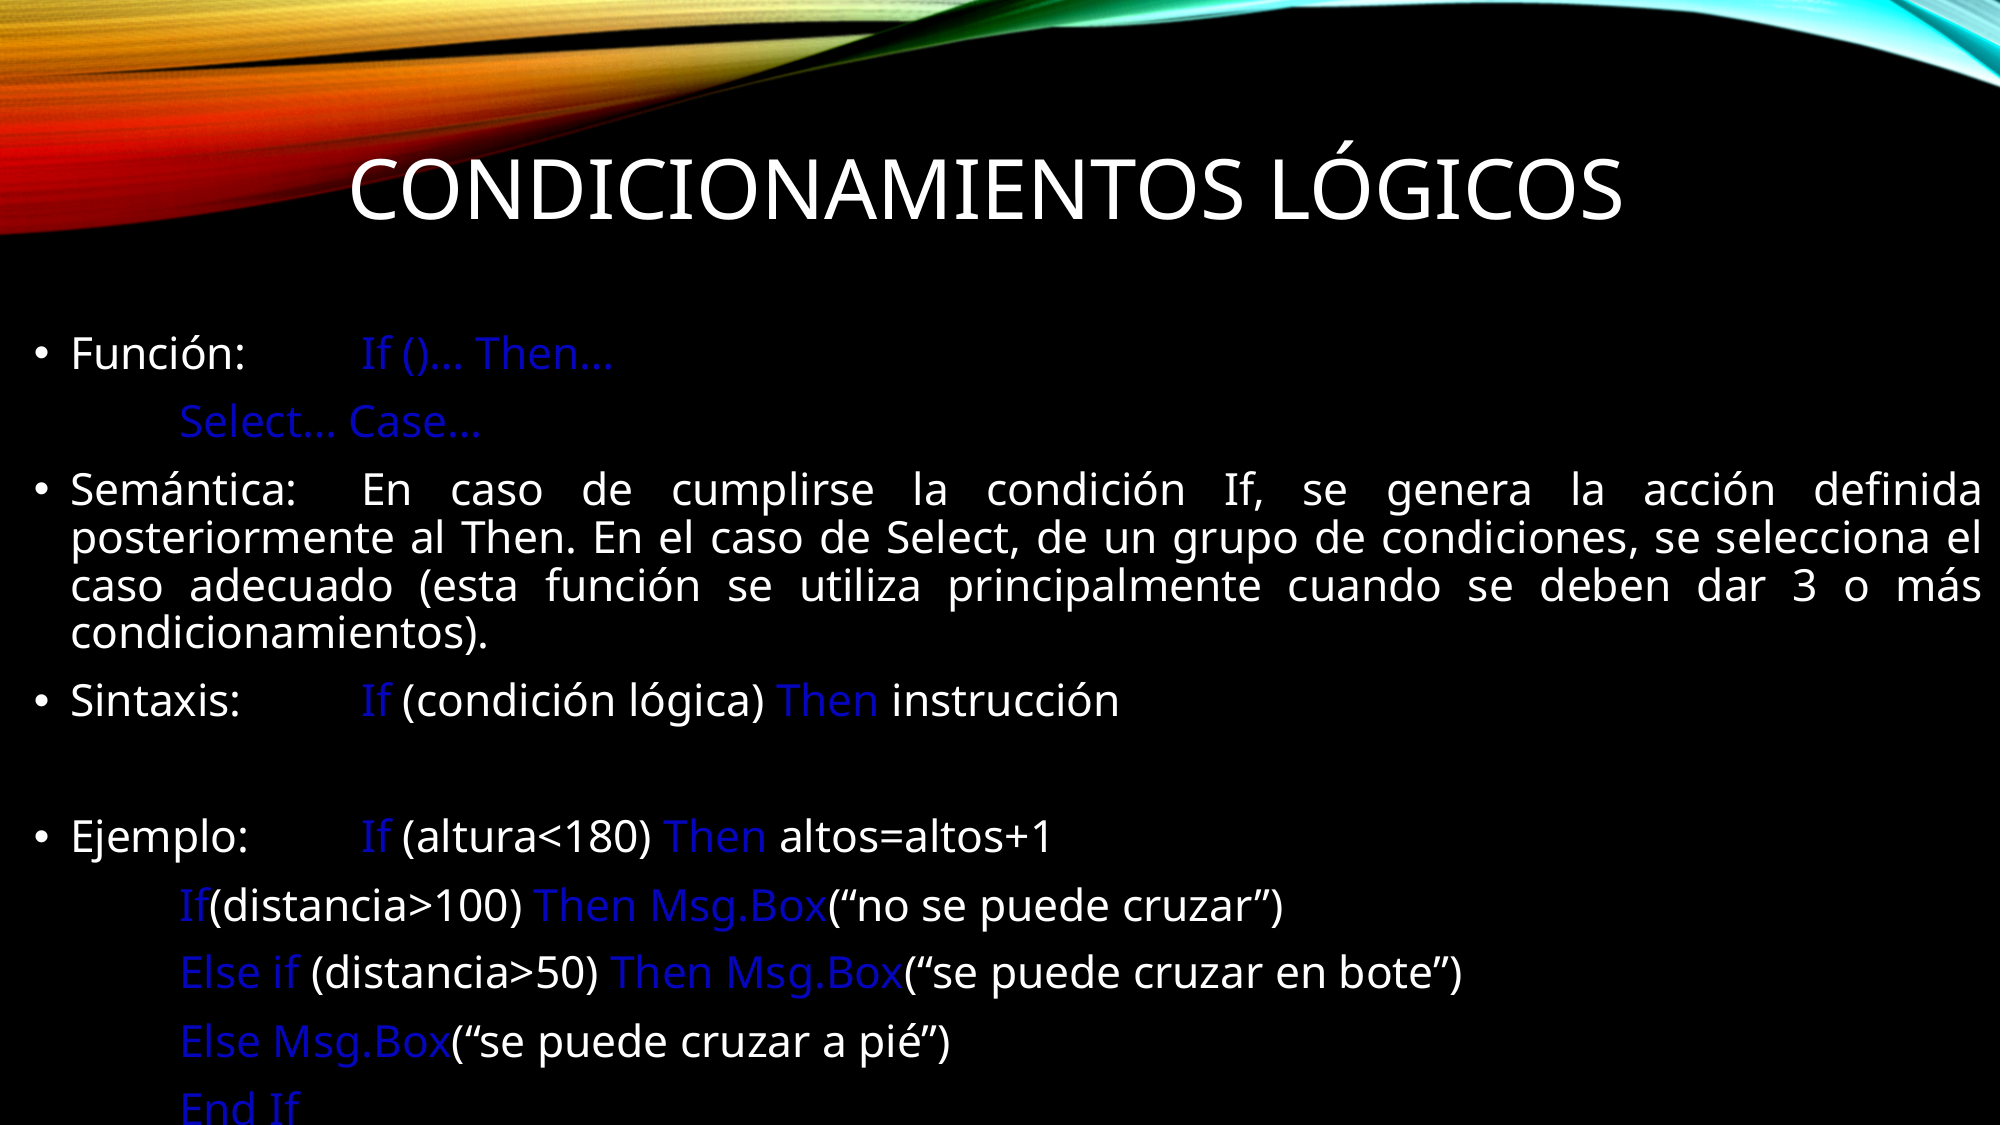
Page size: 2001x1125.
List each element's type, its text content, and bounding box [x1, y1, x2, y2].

title Condicionamientos Lógicos [286, 115, 1687, 270]
list Función: If ()… Then… Select… Case… Semántica: En caso de cumplirse la condición If, se genera la acción definida posteriormente al Then. En el caso de Select, de un grupo de condiciones, se selecciona el caso adecuado (esta función se utiliza principalmente cuando se deben dar 3 o más condicionamientos). Sintaxis: If (condición lógica) Then instrucción Ejemplo: If (altura<180) Then altos=altos+1 If(distancia>100) Then Msg.Box(“no se puede cruzar”) Else if (distancia>50) Then Msg.Box(“se puede cruzar en bote”) Else Msg.Box(“se puede cruzar a pié”) End If [18, 323, 2000, 1125]
picture [0, 0, 2000, 237]
